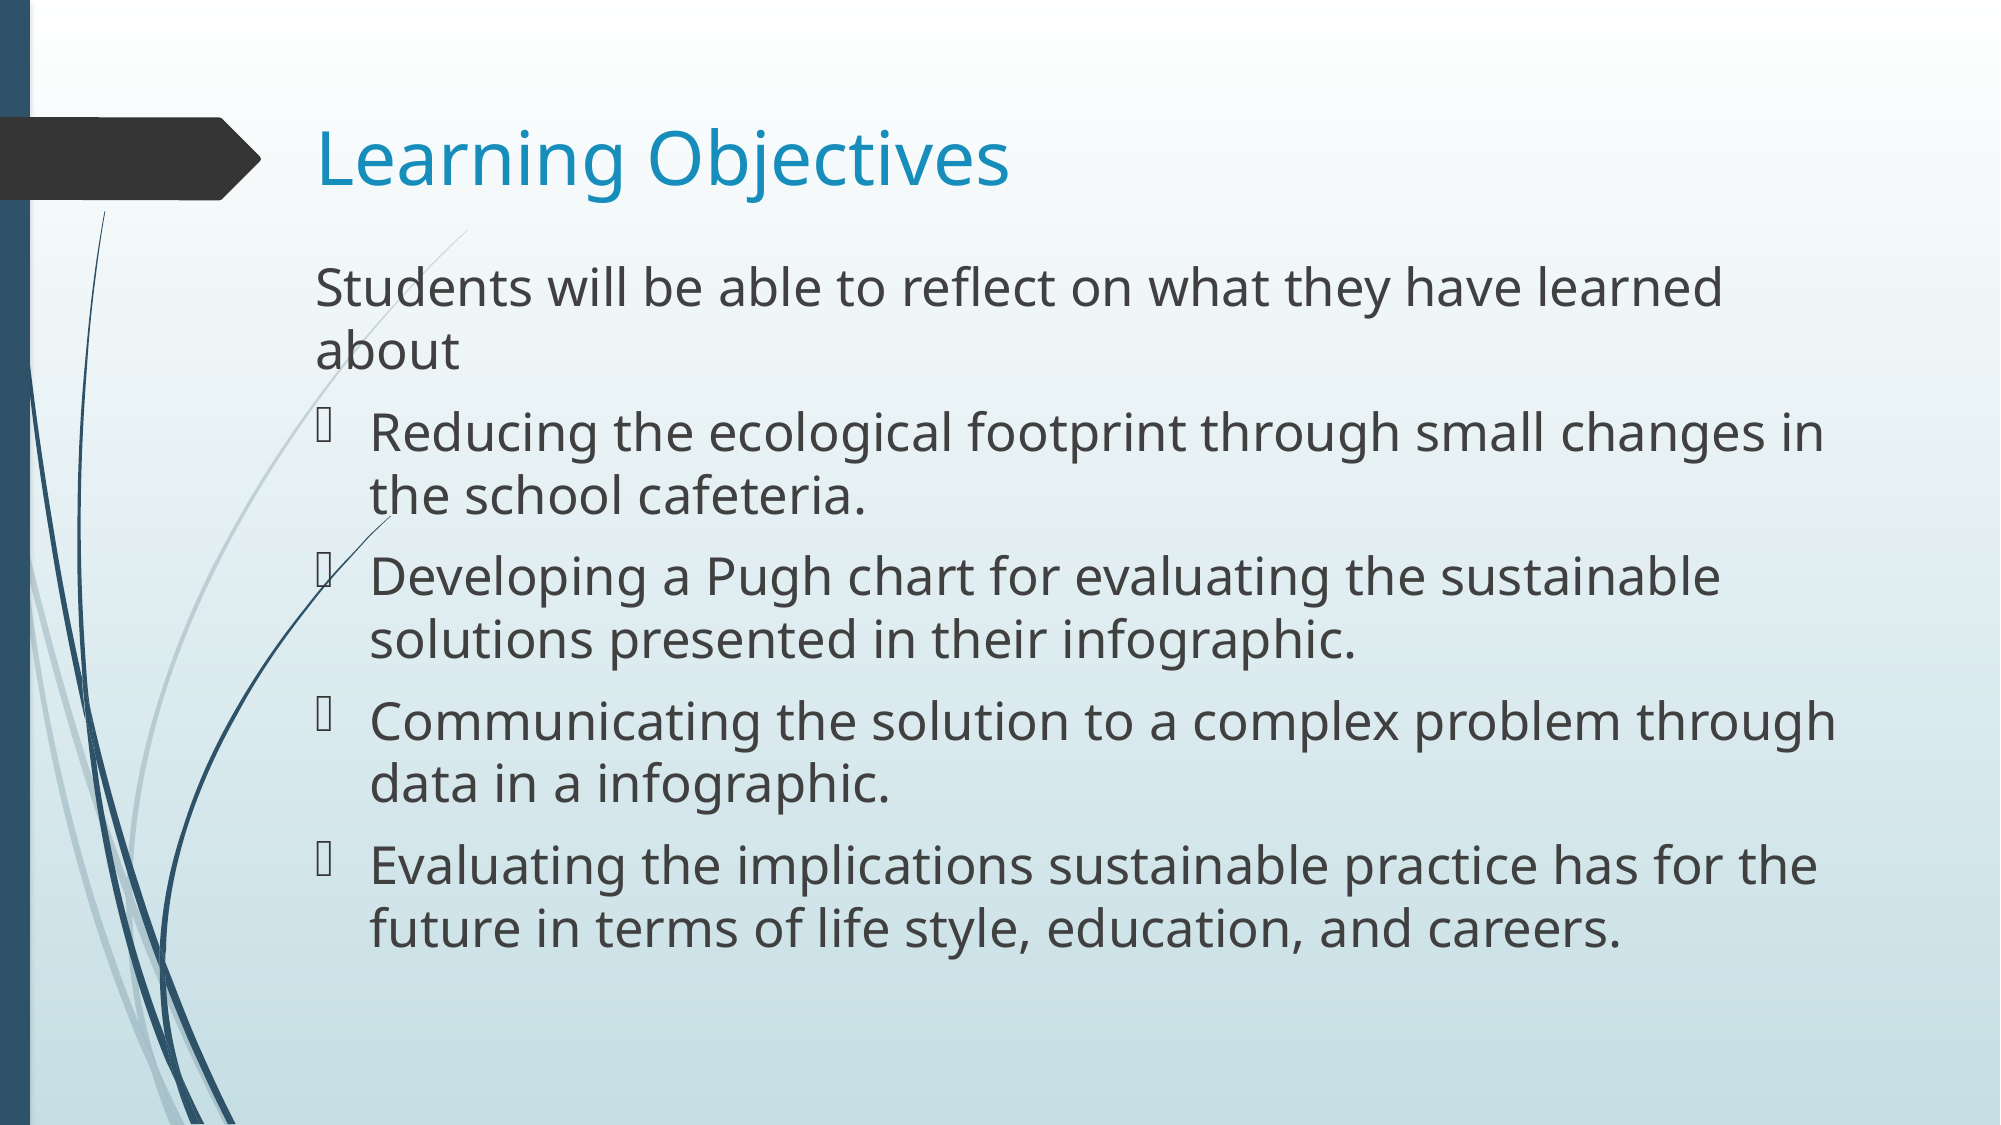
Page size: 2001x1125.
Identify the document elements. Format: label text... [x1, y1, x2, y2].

list Students will be able to reflect on what they have learned about Reducing the ecological footprint through small changes in the school cafeteria. Developing a Pugh chart for evaluating the sustainable solutions presented in their infographic. Communicating the solution to a complex problem through data in a infographic. Evaluating the implications sustainable practice has for the future in terms of life style, education, and careers. [300, 247, 1888, 970]
title Learning Objectives [300, 102, 1888, 247]
